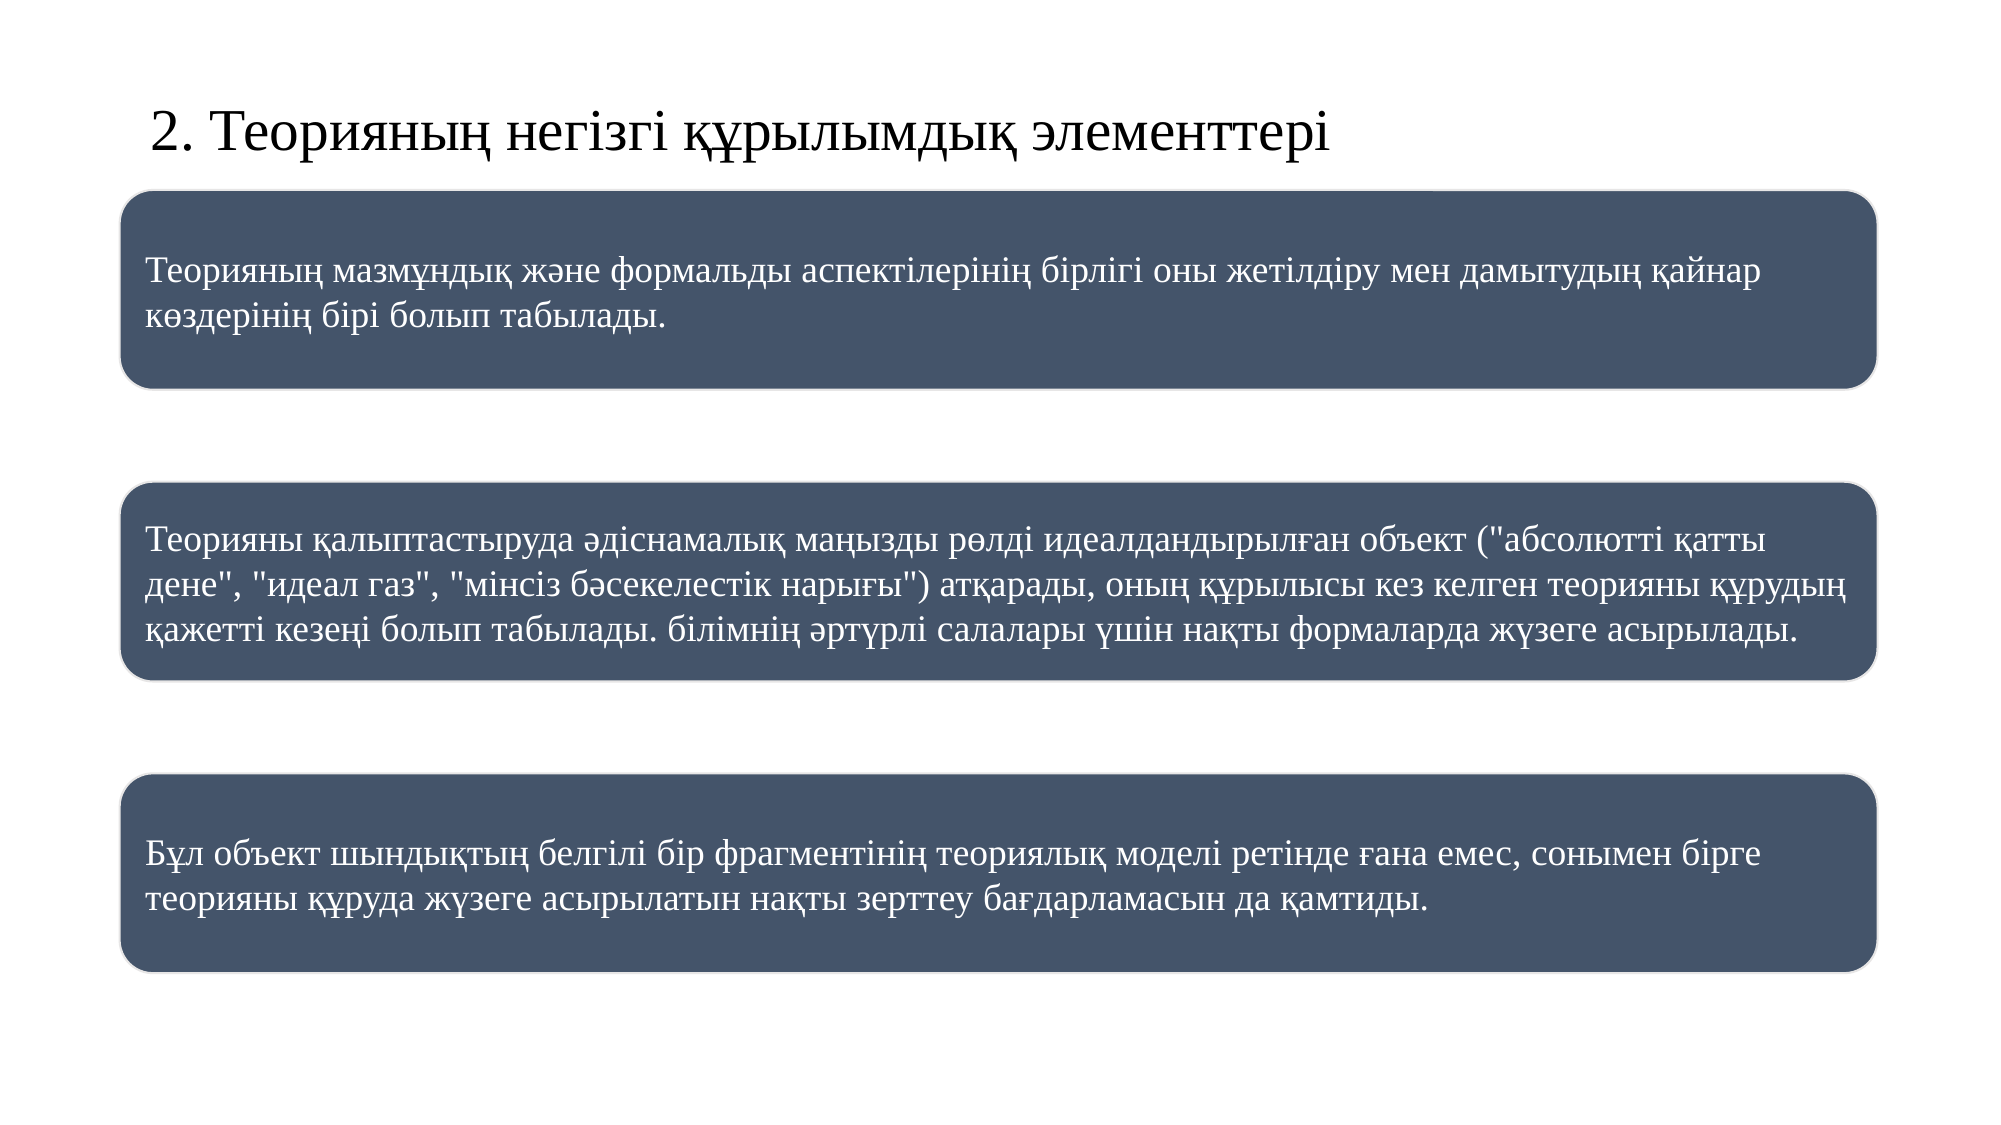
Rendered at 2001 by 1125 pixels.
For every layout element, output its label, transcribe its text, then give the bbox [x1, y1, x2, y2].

title 2. Теорияның негізгі құрылымдық элементтері [135, 65, 1430, 189]
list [119, 189, 1878, 1065]
